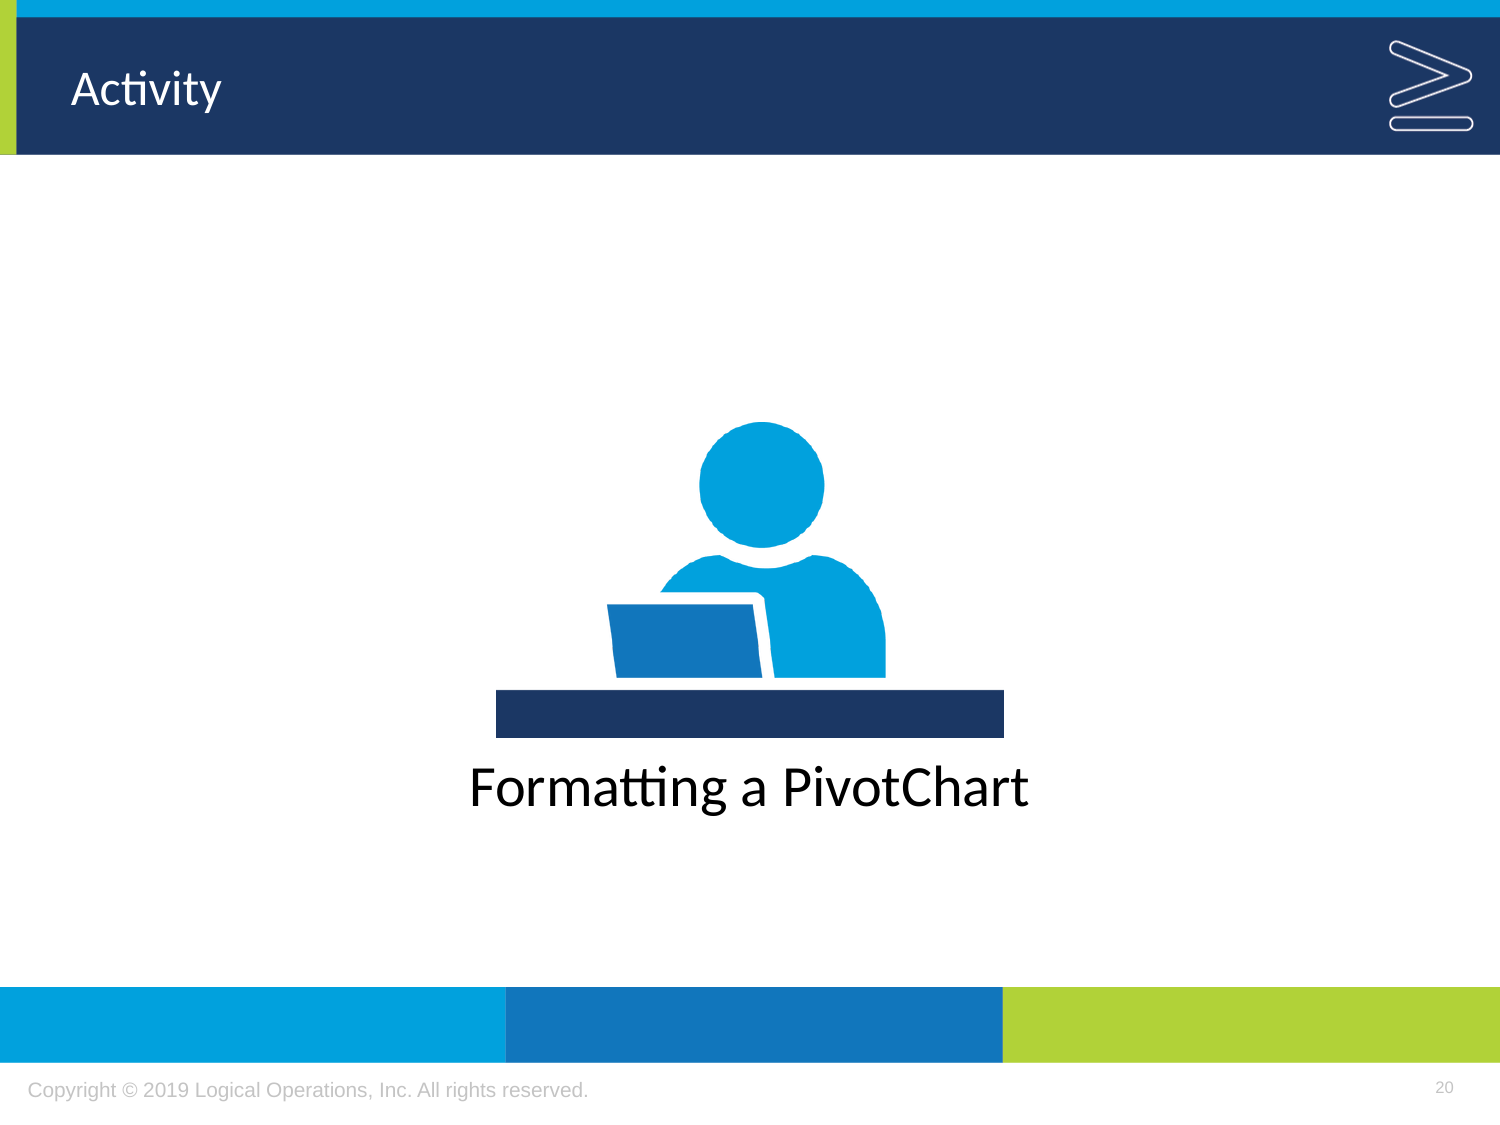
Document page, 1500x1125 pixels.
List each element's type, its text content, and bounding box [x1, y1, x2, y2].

picture [0, 0, 1500, 155]
list Formatting a PivotChart [93, 740, 1407, 841]
picture [506, 987, 1500, 1063]
picture [496, 422, 1004, 738]
slide_number 20 [1118, 1057, 1469, 1118]
